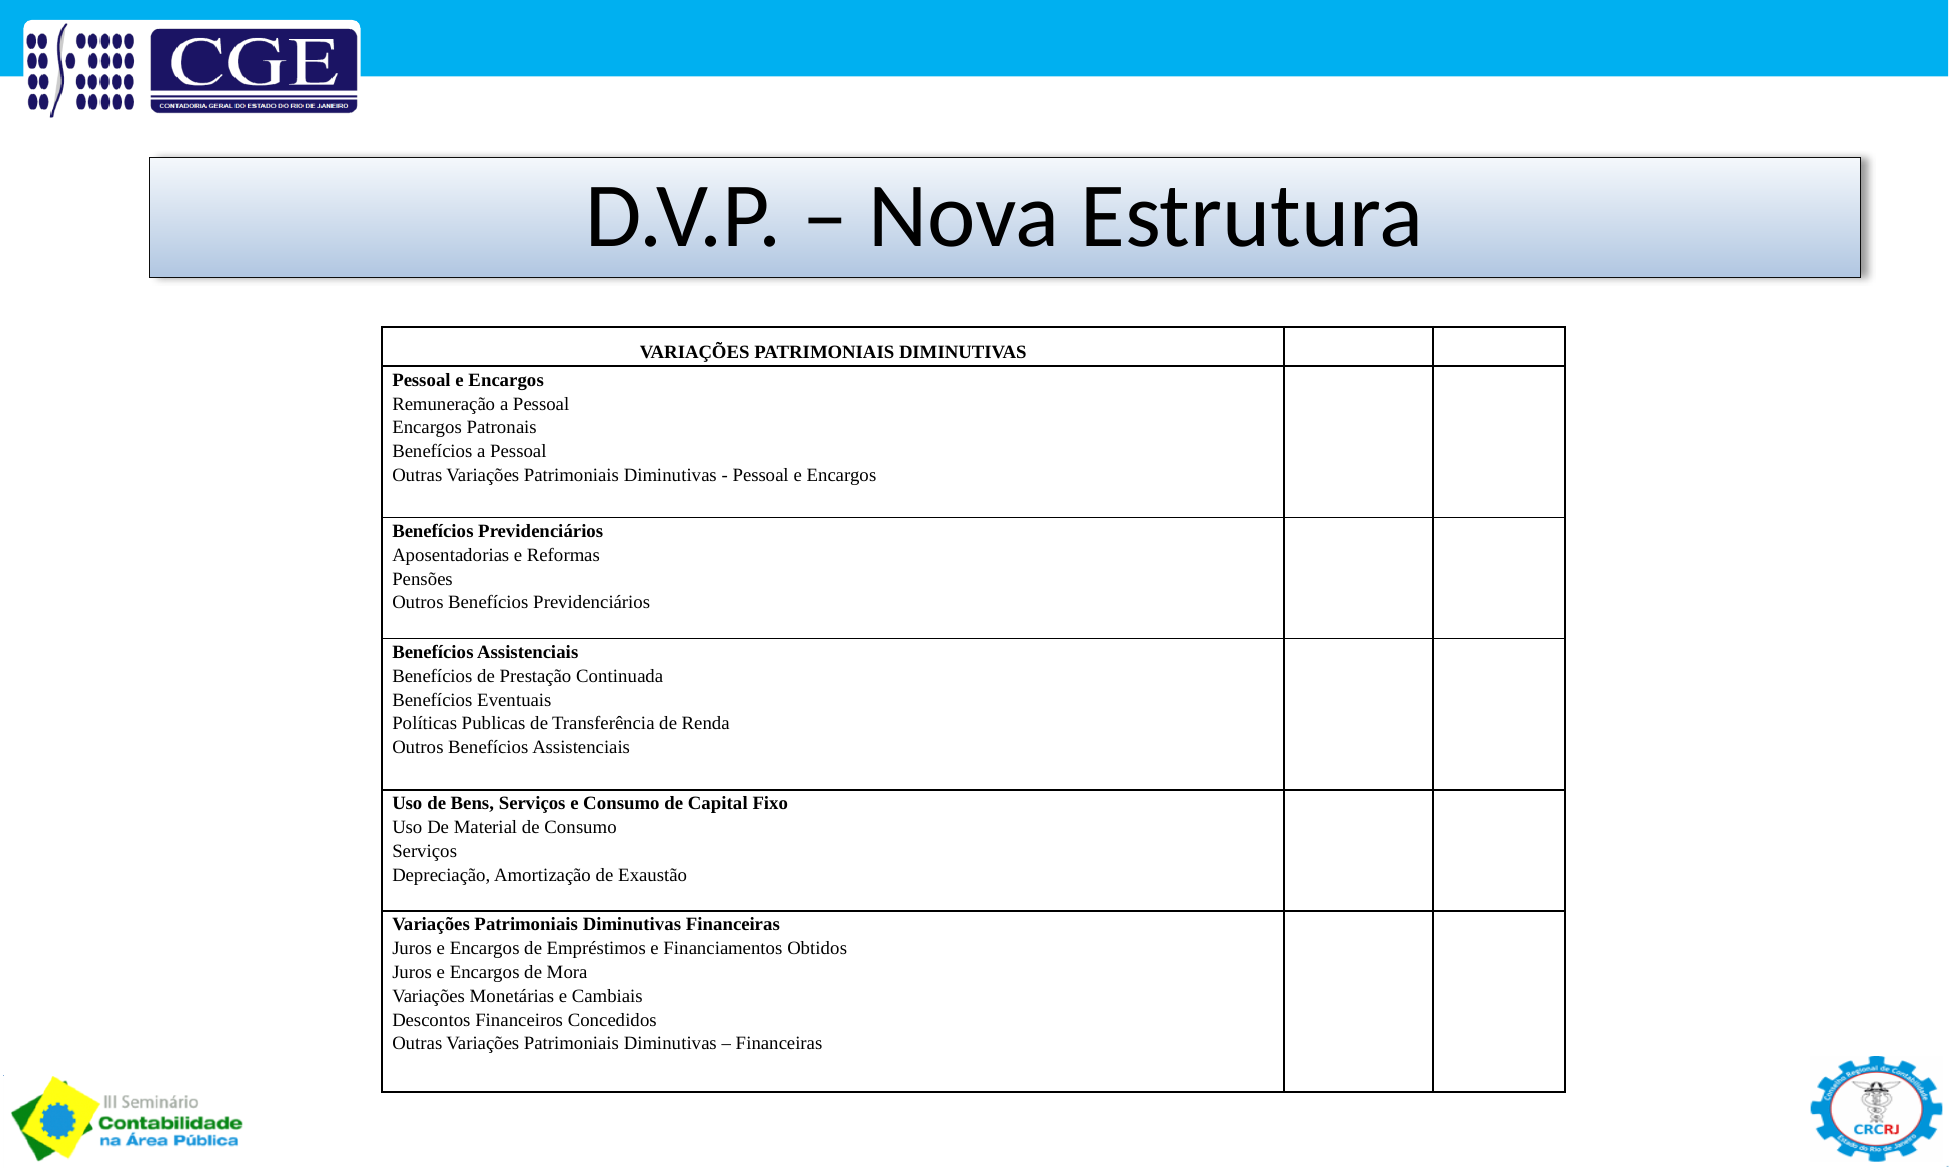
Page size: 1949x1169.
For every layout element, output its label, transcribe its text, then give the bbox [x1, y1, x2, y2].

table_cell [1285, 912, 1432, 1091]
table_cell [1285, 367, 1432, 517]
table_cell [1434, 791, 1564, 910]
table_cell [1434, 518, 1564, 638]
table_cell Pessoal e Encargos Remuneração a Pessoal Encargos Patronais Benefícios a Pessoal Outras Variações Patrimoniais Diminutivas - Pessoal e Encargos [383, 367, 1283, 517]
picture [3, 1075, 254, 1168]
picture [23, 20, 361, 118]
table_cell Benefícios Previdenciários Aposentadorias e Reformas Pensões Outros Benefícios Previdenciários [383, 518, 1283, 638]
table_header [1434, 328, 1564, 365]
table_cell [1434, 639, 1564, 789]
table_cell [1285, 639, 1432, 789]
table_cell Uso de Bens, Serviços e Consumo de Capital Fixo Uso De Material de Consumo Serviços Depreciação, Amortização de Exaustão [383, 791, 1283, 910]
table_cell [1285, 791, 1432, 910]
table_header VARIAÇÕES PATRIMONIAIS DIMINUTIVAS [383, 328, 1283, 365]
text_box D.V.P. – Nova Estrutura [149, 157, 1861, 278]
table_cell [1434, 912, 1564, 1091]
table_cell Benefícios Assistenciais Benefícios de Prestação Continuada Benefícios Eventuais Políticas Publicas de Transferência de Renda Outros Benefícios Assistenciais [383, 639, 1283, 789]
picture [1803, 1056, 1949, 1167]
table_cell [1434, 367, 1564, 517]
table_header [1285, 328, 1432, 365]
table_cell [1285, 518, 1432, 638]
table_cell Variações Patrimoniais Diminutivas Financeiras Juros e Encargos de Empréstimos e Financiamentos Obtidos Juros e Encargos de Mora Variações Monetárias e Cambiais Descontos Financeiros Concedidos Outras Variações Patrimoniais Diminutivas – Financeiras [383, 912, 1283, 1091]
